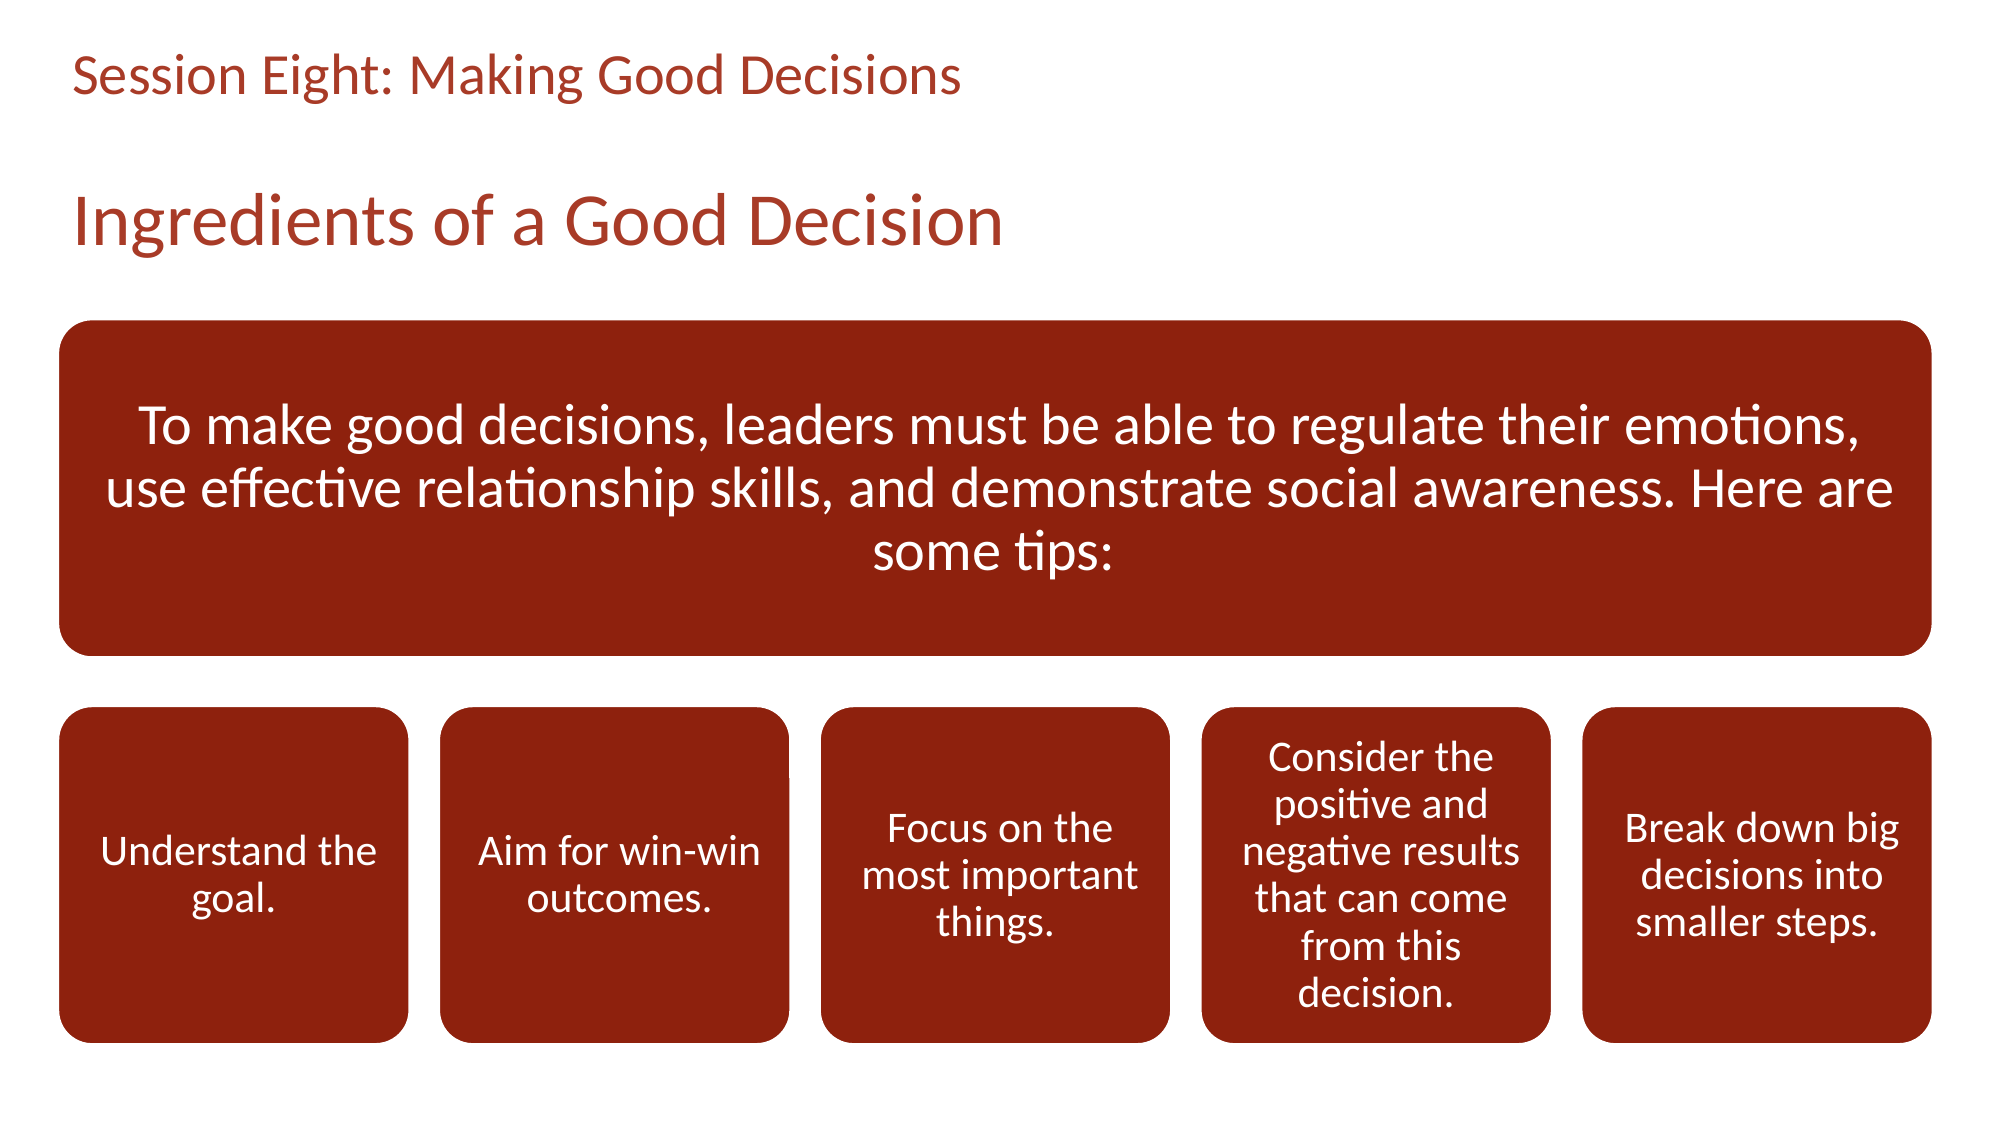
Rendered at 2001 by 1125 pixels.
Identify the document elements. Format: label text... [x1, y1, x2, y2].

list Ingredients of a Good Decision [57, 172, 1934, 270]
title Session Eight: Making Good Decisions [57, 36, 1934, 124]
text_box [57, 318, 1934, 1045]
